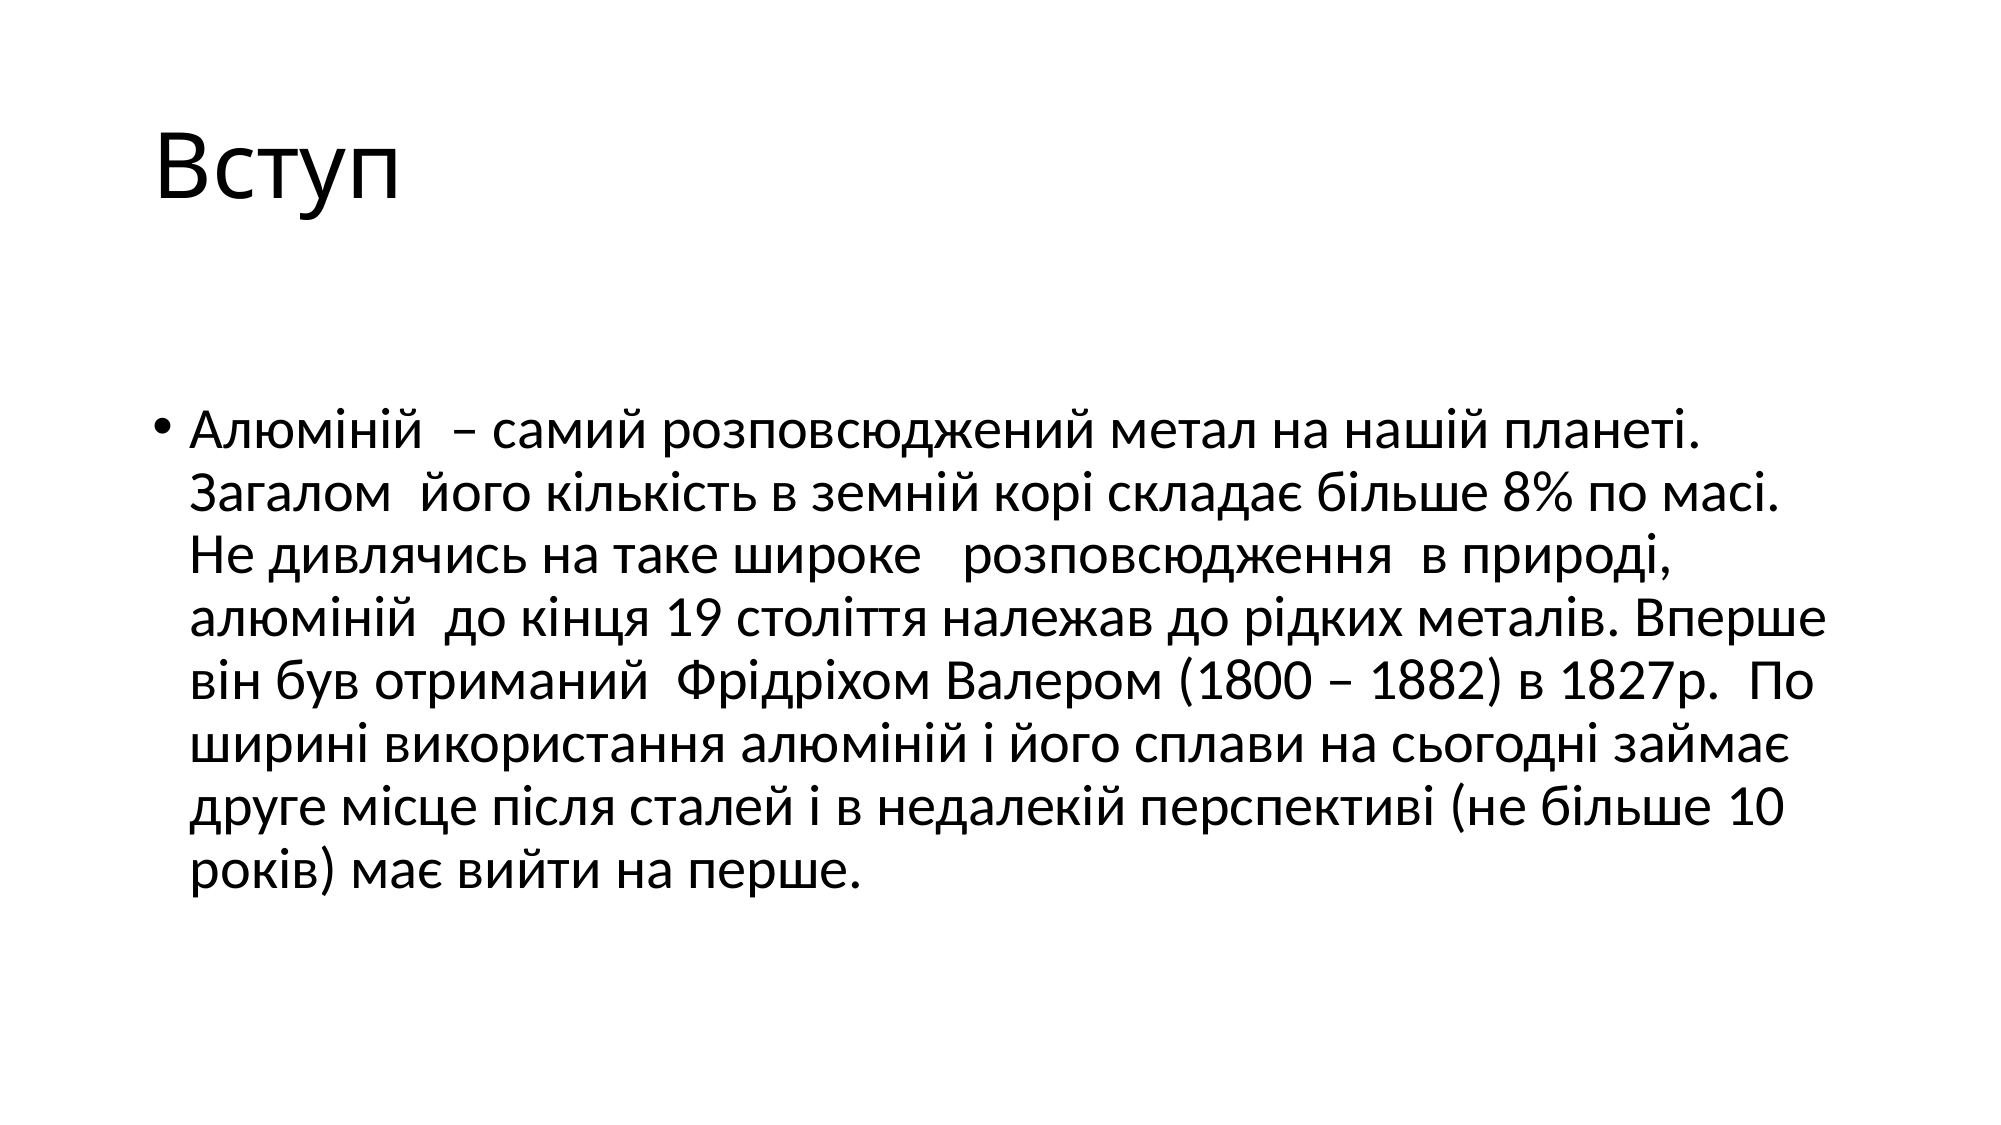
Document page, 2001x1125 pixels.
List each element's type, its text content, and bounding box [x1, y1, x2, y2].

list Алюміній – самий розповсюджений метал на нашій планеті. Загалом його кількість в земній корі складає більше 8% по масі. Не дивлячись на таке широке розповсюдження в природі, алюміній до кінця 19 століття належав до рідких металів. Вперше він був отриманий Фрідріхом Валером (1800 – 1882) в 1827р. По ширині використання алюміній і його сплави на сьогодні займає друге місце після сталей і в недалекій перспективі (не більше 10 років) має вийти на перше. [137, 299, 1863, 1014]
title Вступ [137, 59, 1863, 278]
